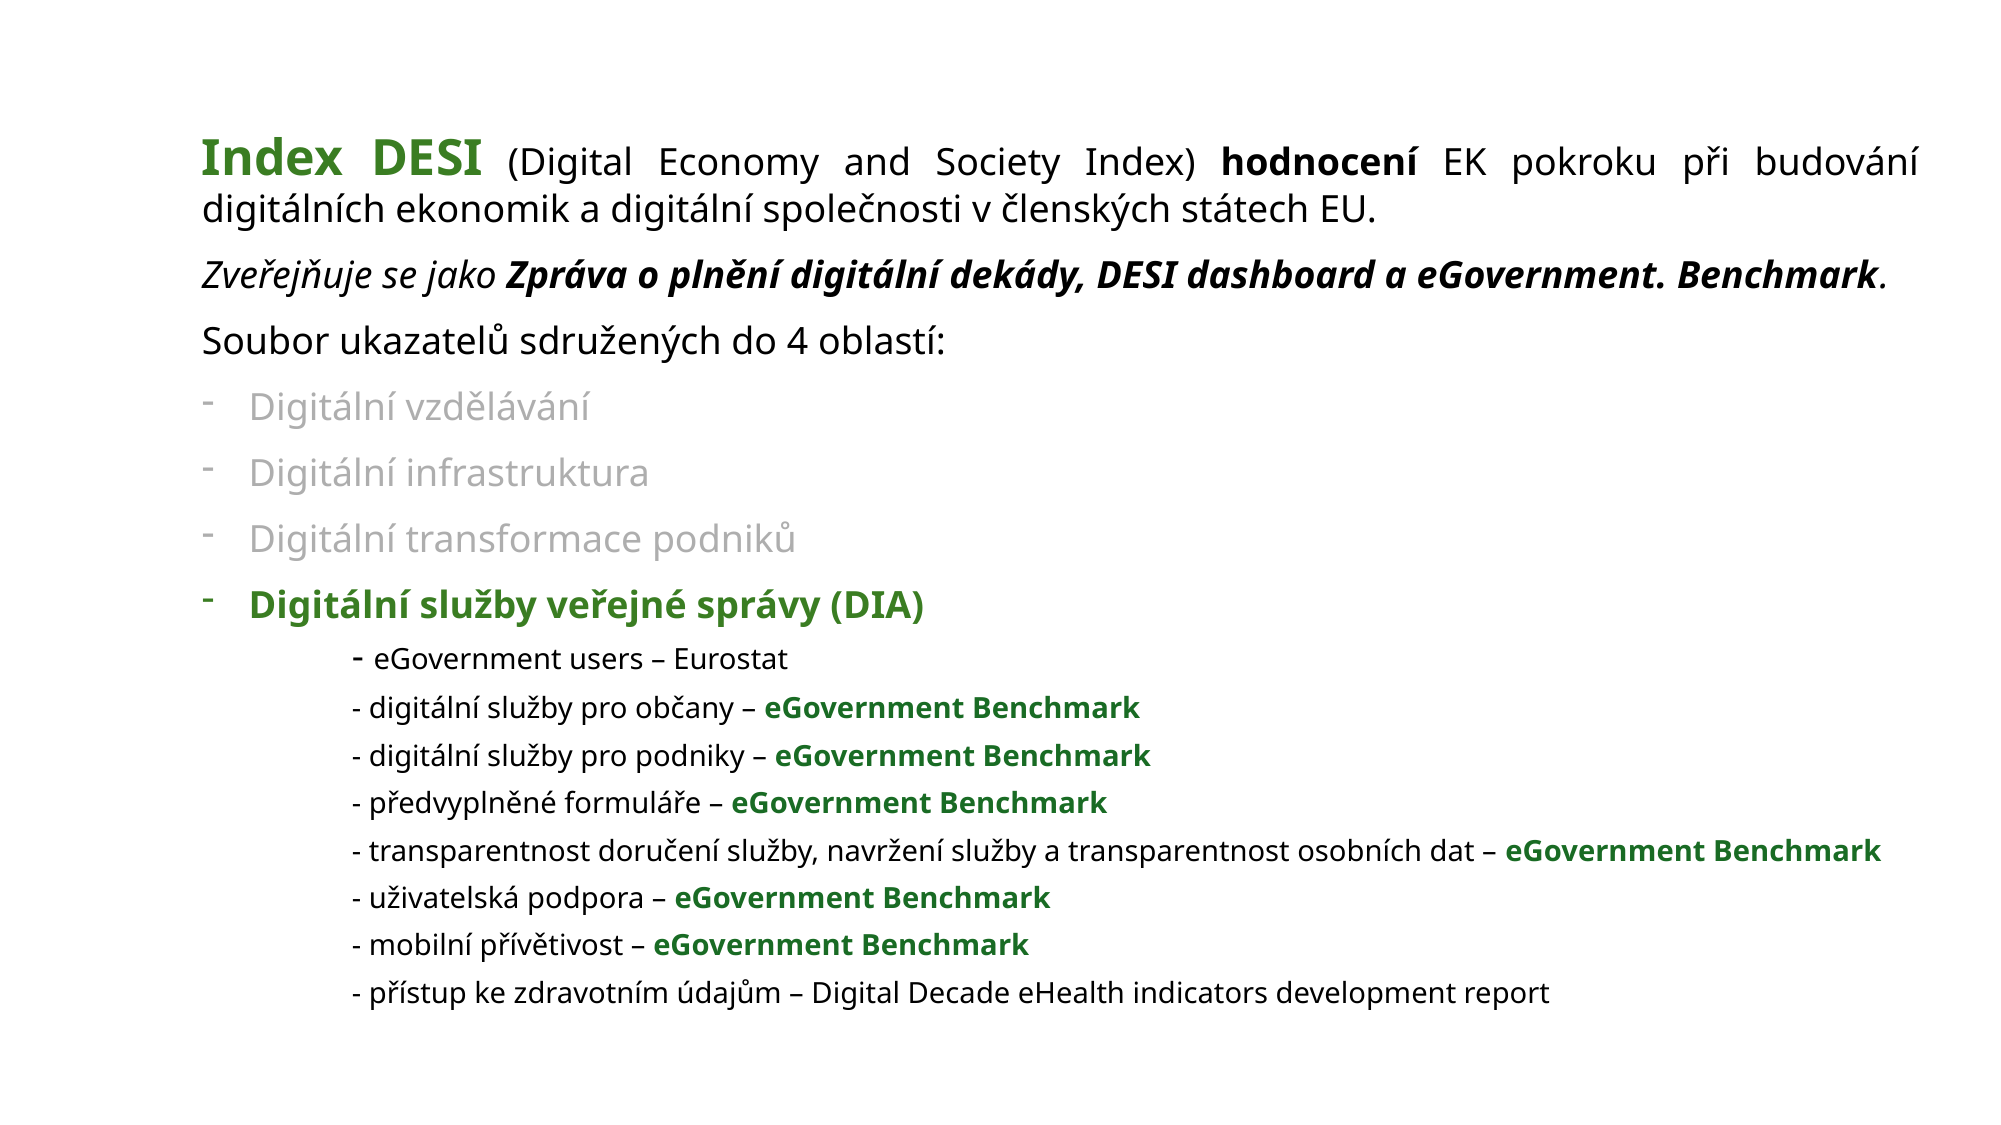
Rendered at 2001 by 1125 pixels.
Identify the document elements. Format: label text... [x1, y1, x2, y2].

text_box Index DESI (Digital Economy and Society Index) hodnocení EK pokroku při budování digitálních ekonomik a digitální společnosti v členských státech EU. Zveřejňuje se jako Zpráva o plnění digitální dekády, DESI dashboard a eGovernment. Benchmark. Soubor ukazatelů sdružených do 4 oblastí: Digitální vzdělávání Digitální infrastruktura Digitální transformace podniků Digitální služby veřejné správy (DIA) - eGovernment users – Eurostat - digitální služby pro občany – eGovernment Benchmark - digitální služby pro podniky – eGovernment Benchmark - předvyplněné formuláře – eGovernment Benchmark - transparentnost doručení služby, navržení služby a transparentnost osobních dat – eGovernment Benchmark - uživatelská podpora – eGovernment Benchmark - mobilní přívětivost – eGovernment Benchmark - přístup ke zdravotním údajům – Digital Decade eHealth indicators development report [187, 118, 1934, 1017]
